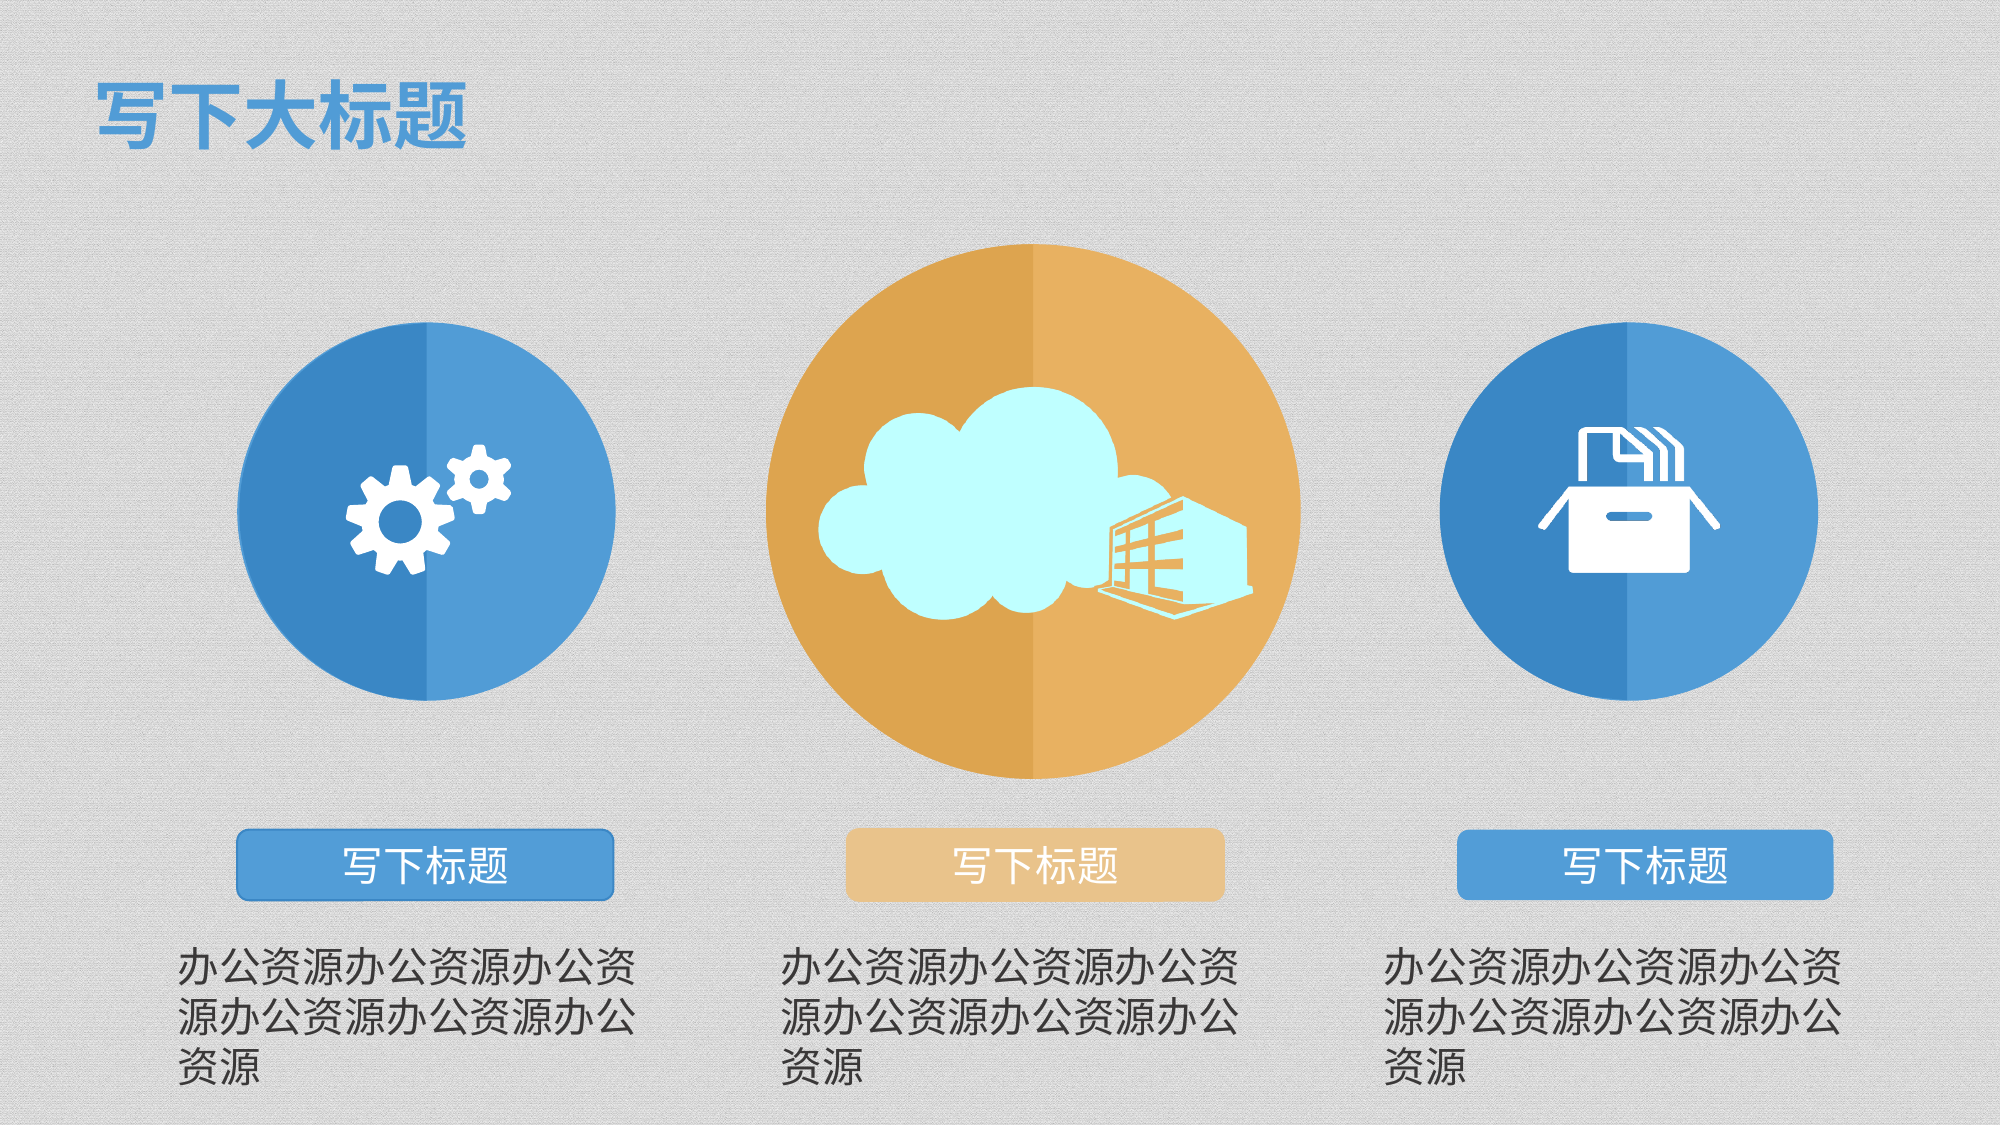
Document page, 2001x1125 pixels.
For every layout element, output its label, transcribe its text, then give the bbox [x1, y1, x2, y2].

text_box [1439, 322, 1628, 701]
text_box 办公资源办公资源办公资源办公资源办公资源办公资源 [766, 933, 1292, 1099]
text_box 写下标题 [847, 829, 1224, 901]
text_box 写下标题 [1457, 829, 1834, 901]
picture [0, 0, 2000, 1125]
text_box [446, 444, 511, 515]
text_box 办公资源办公资源办公资源办公资源办公资源办公资源 [1369, 933, 1895, 1099]
text_box [1628, 322, 1819, 701]
text_box [427, 322, 616, 701]
text_box [239, 322, 427, 701]
text_box 办公资源办公资源办公资源办公资源办公资源办公资源 [162, 933, 688, 1099]
text_box 写下大标题 [79, 61, 557, 167]
text_box [345, 465, 455, 575]
text_box [1034, 244, 1301, 779]
text_box 写下标题 [237, 829, 614, 901]
text_box [766, 244, 1034, 779]
